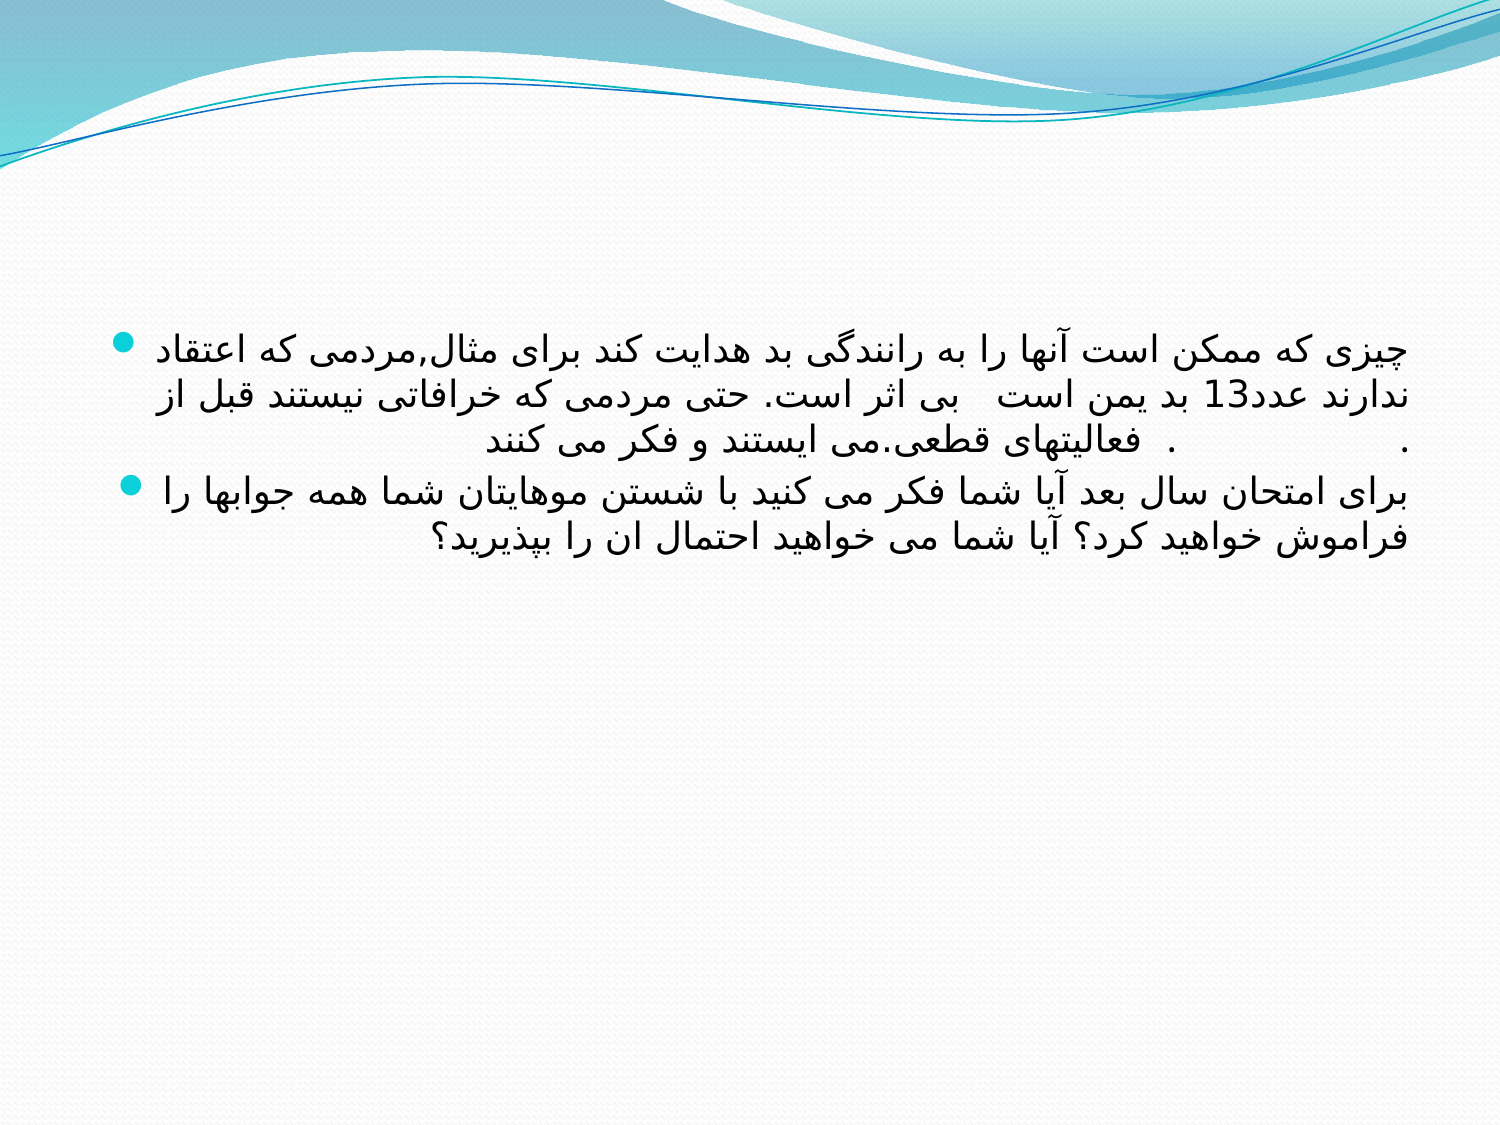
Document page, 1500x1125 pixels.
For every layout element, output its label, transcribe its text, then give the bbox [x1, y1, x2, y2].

list چیزی که ممکن است آنها را به رانندگی بد هدایت کند برای مثال,مردمی که اعتقاد ندارند عدد13 بد یمن است بی اثر است. حتی مردمی که خرافاتی نیستند قبل از فعالیتهای قطعی.می ایستند و فکر می کنند . . برای امتحان سال بعد آیا شما فکر می کنید با شستن موهایتان شما همه جوابها را فراموش خواهید کرد؟ آیا شما می خواهید احتمال ان را بپذیرید؟ [75, 317, 1425, 1038]
